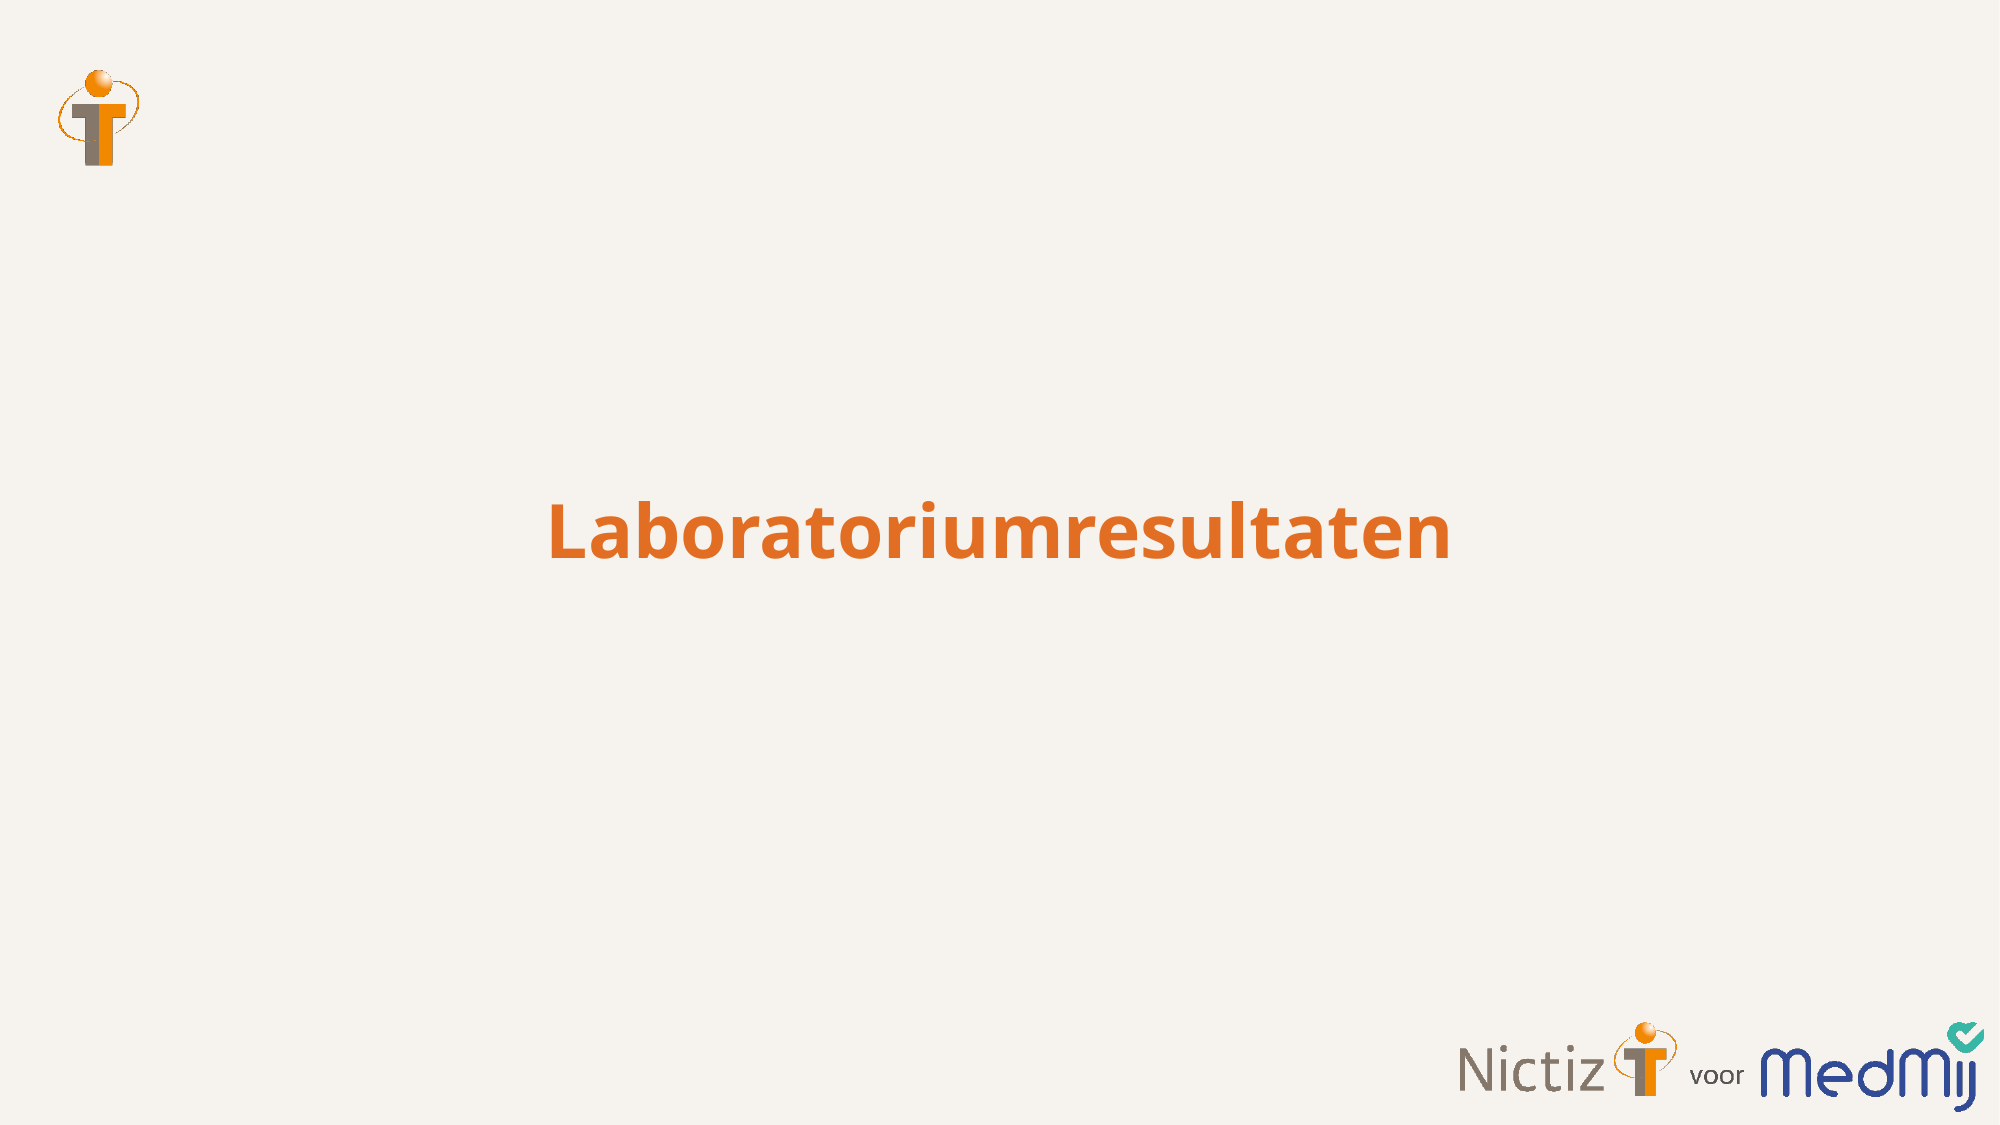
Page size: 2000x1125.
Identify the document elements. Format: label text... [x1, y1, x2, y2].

picture [1457, 1019, 1988, 1113]
title Laboratoriumresultaten [155, 386, 1844, 848]
picture [50, 66, 151, 187]
